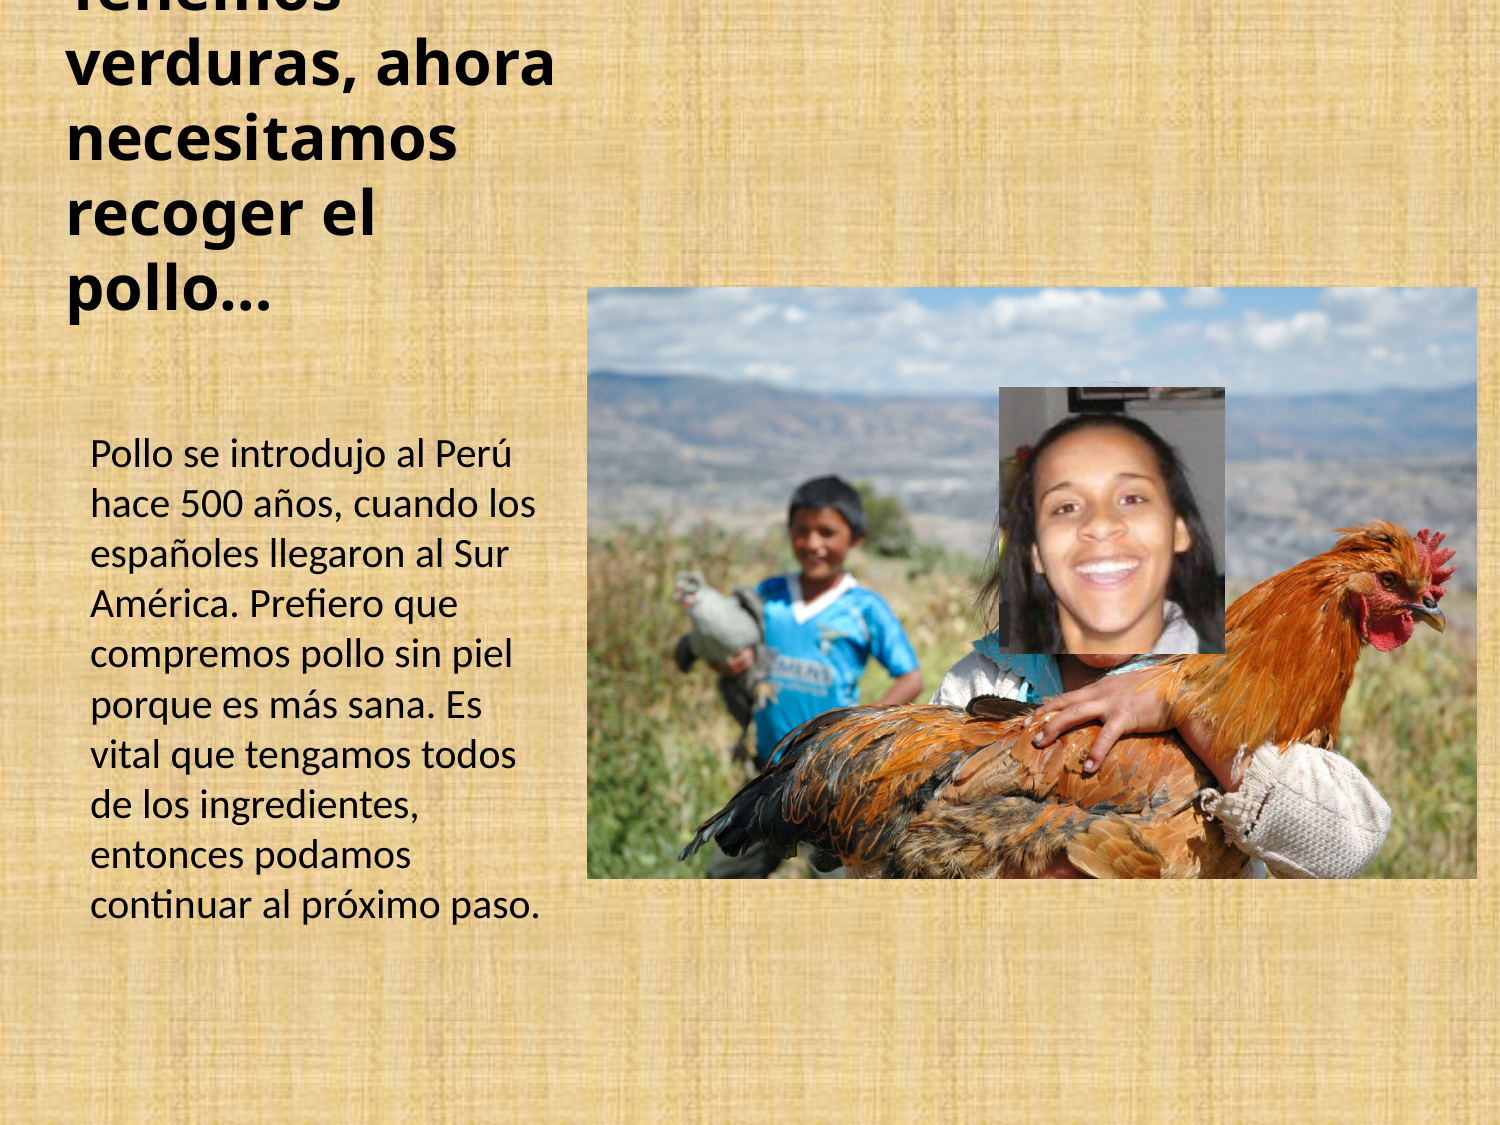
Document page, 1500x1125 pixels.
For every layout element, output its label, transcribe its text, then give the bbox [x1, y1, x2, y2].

picture [0, 0, 1500, 1125]
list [587, 287, 1478, 879]
title Tenemos verduras, ahora necesitamos recoger el pollo… [50, 50, 600, 331]
list Pollo se introdujo al Perú hace 500 años, cuando los españoles llegaron al Sur América. Prefiero que compremos pollo sin piel porque es más sana. Es vital que tengamos todos de los ingredientes, entonces podamos continuar al próximo paso. [75, 375, 569, 1005]
